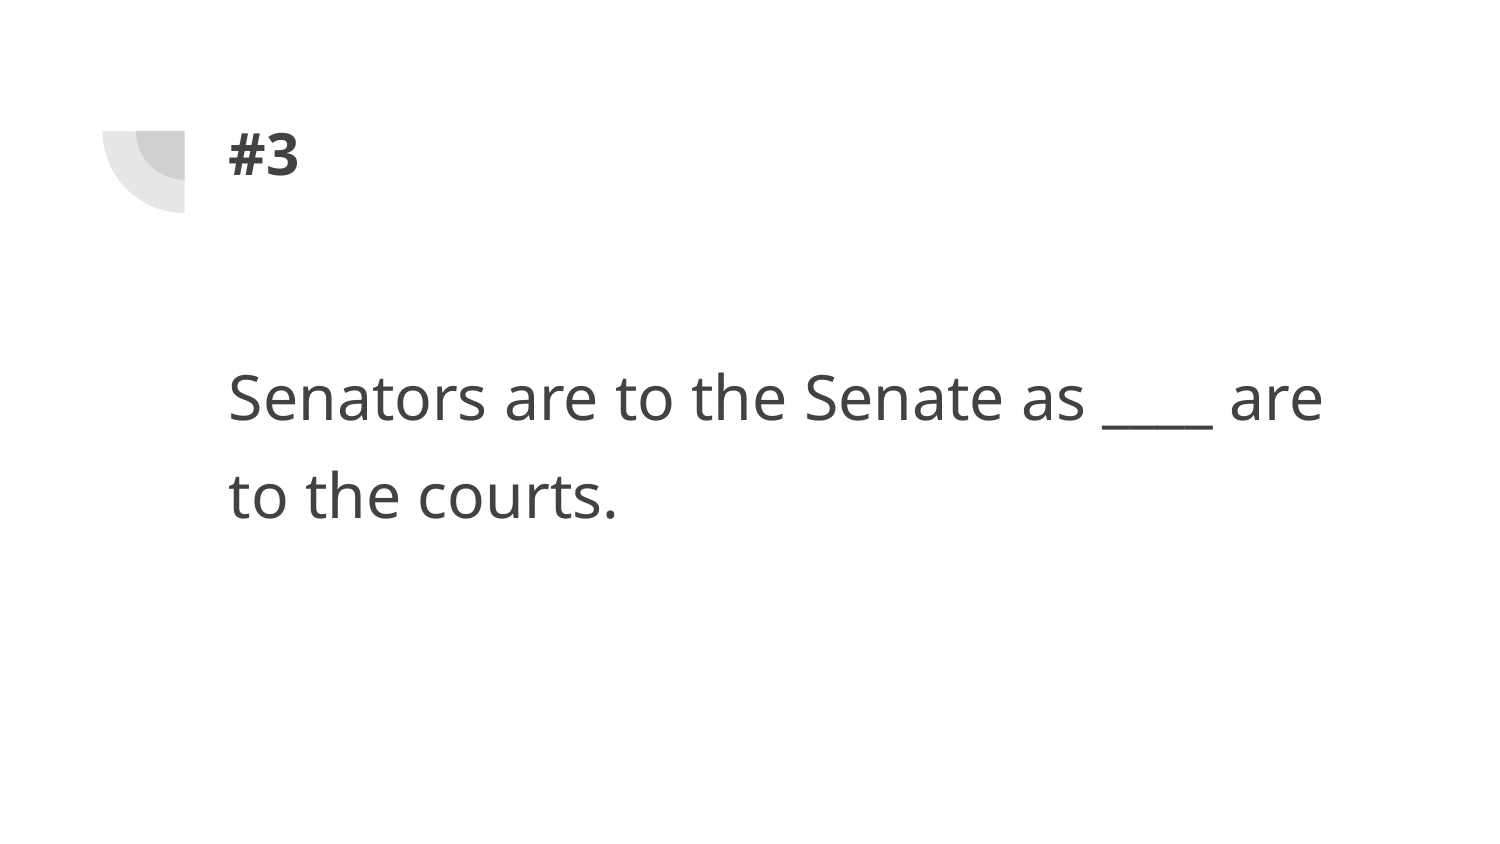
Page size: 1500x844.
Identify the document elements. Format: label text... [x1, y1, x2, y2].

list Senators are to the Senate as ____ are to the courts. [213, 326, 1368, 744]
title #3 [213, 98, 1368, 263]
